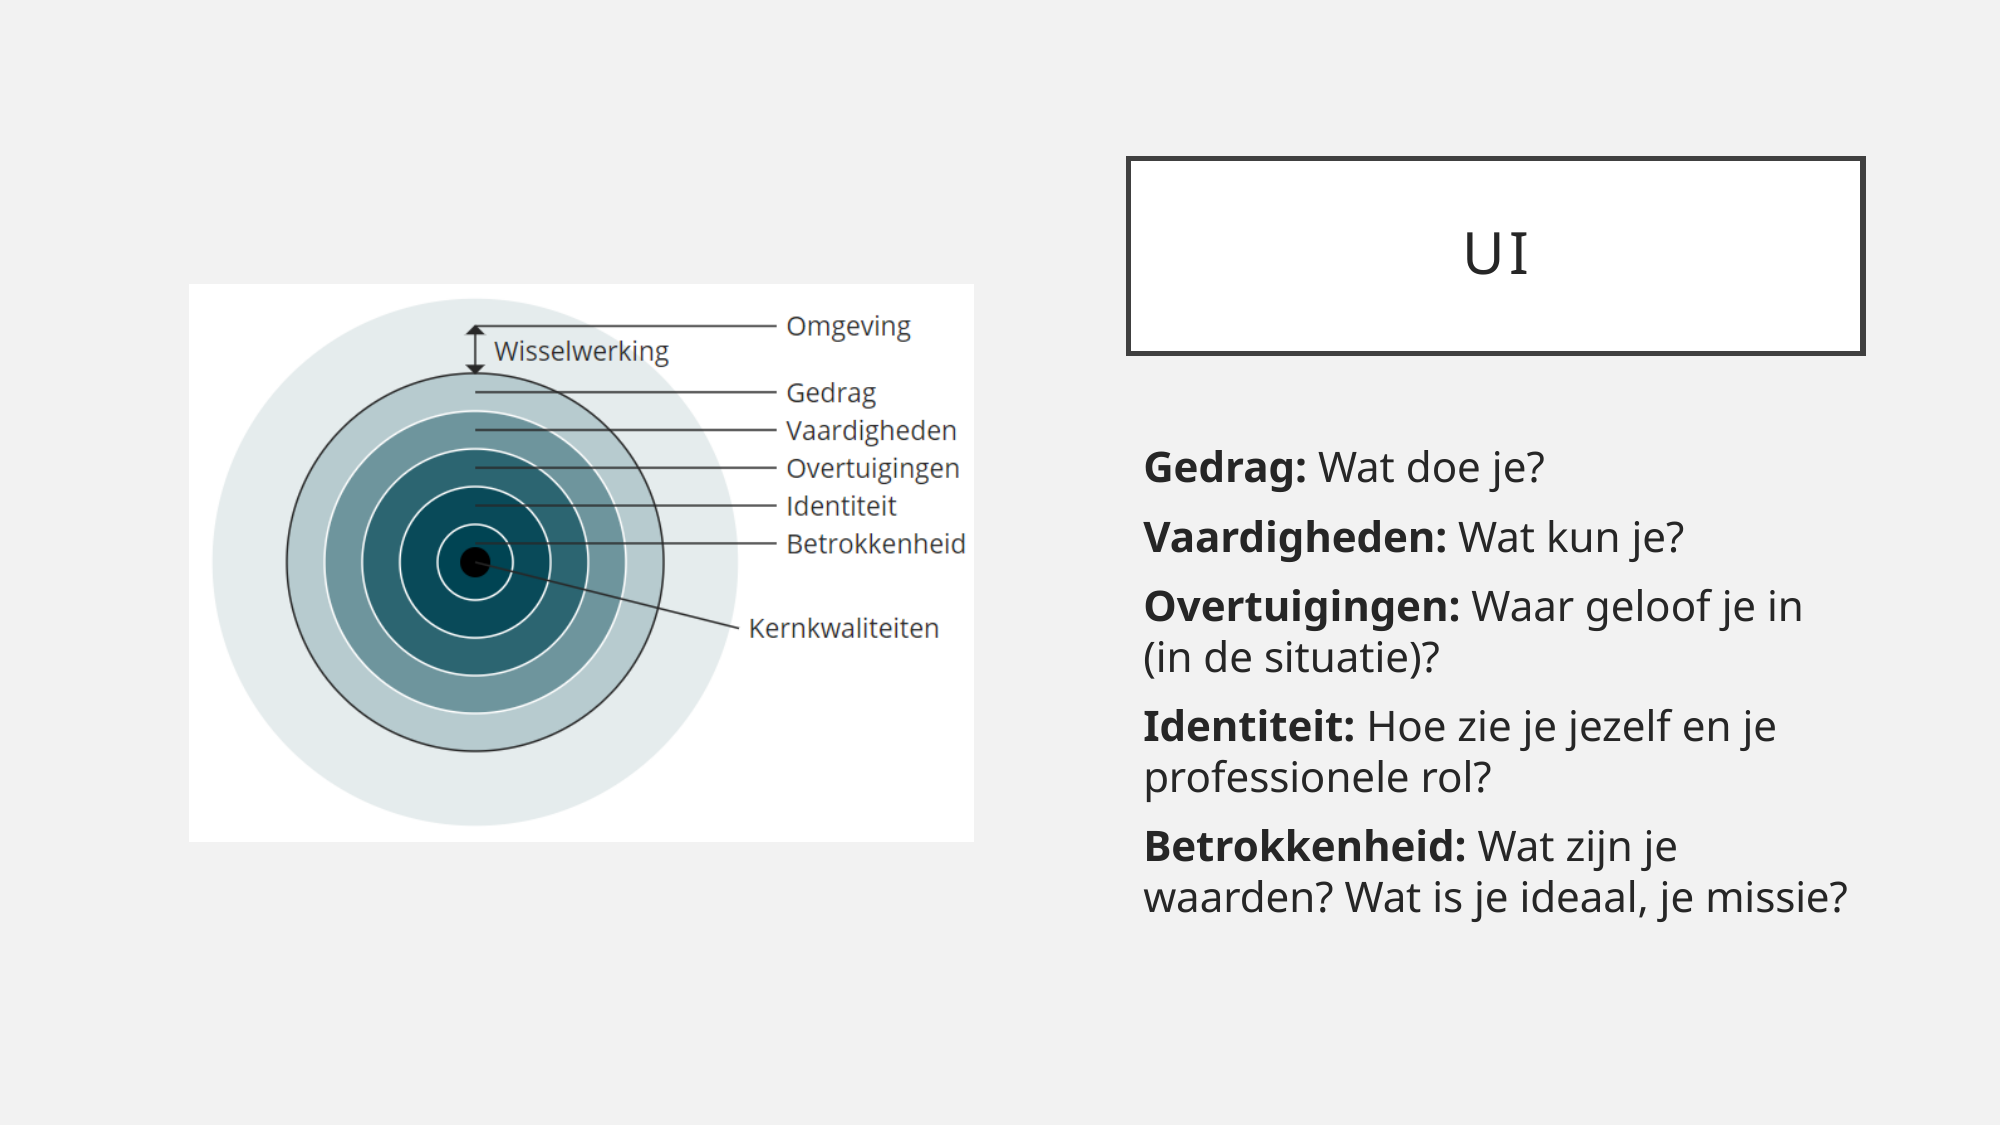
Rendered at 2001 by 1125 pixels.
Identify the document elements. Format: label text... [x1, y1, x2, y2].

title ui [1126, 156, 1866, 356]
picture [189, 284, 974, 842]
list Gedrag: Wat doe je? Vaardigheden: Wat kun je? Overtuigingen: Waar geloof je in (in de situatie)? Identiteit: Hoe zie je jezelf en je professionele rol? Betrokkenheid: Wat zijn je waarden? Wat is je ideaal, je missie? [1128, 432, 1866, 968]
